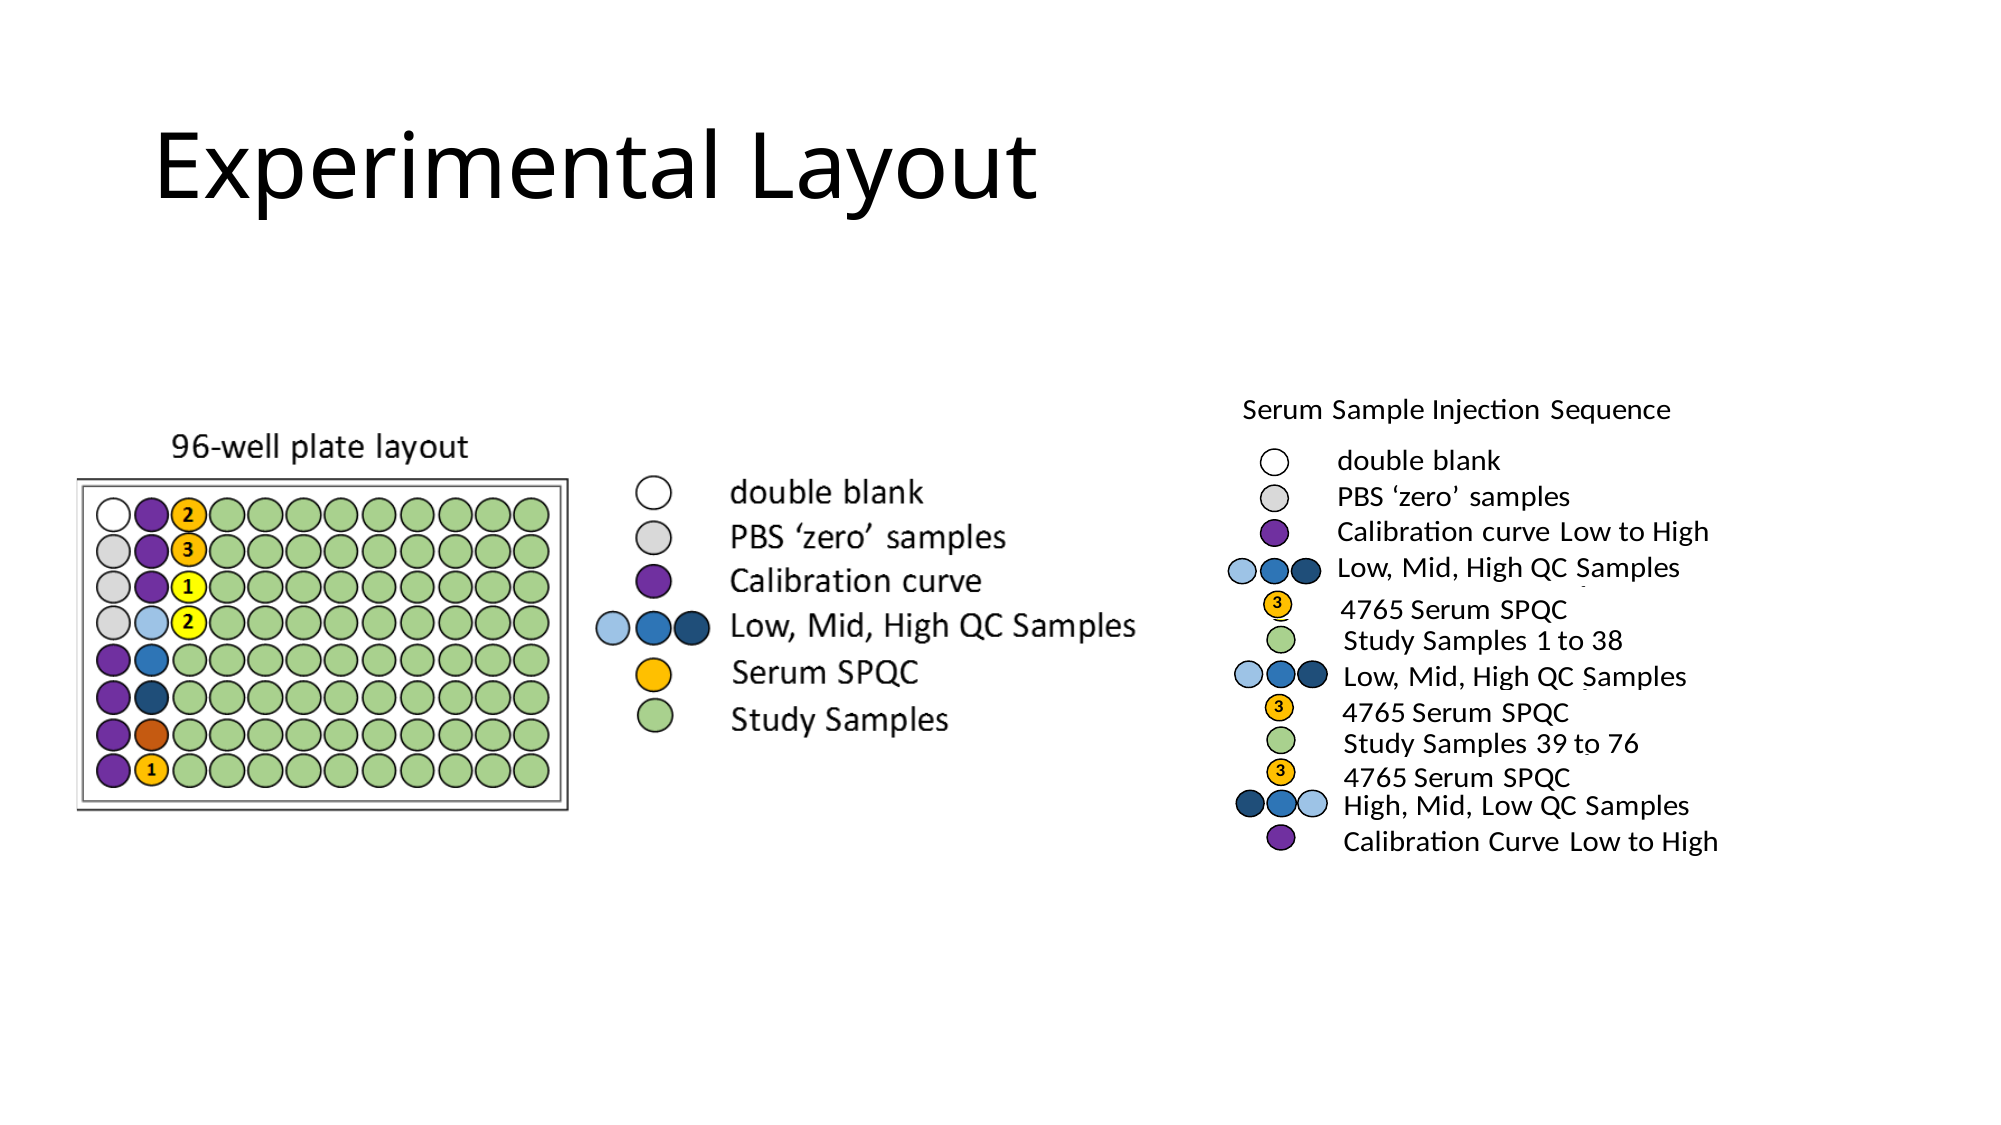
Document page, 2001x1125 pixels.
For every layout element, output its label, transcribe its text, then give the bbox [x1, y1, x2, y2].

picture [583, 424, 1158, 742]
picture [1218, 381, 1755, 869]
title Experimental Layout [137, 59, 1863, 278]
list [76, 413, 596, 870]
